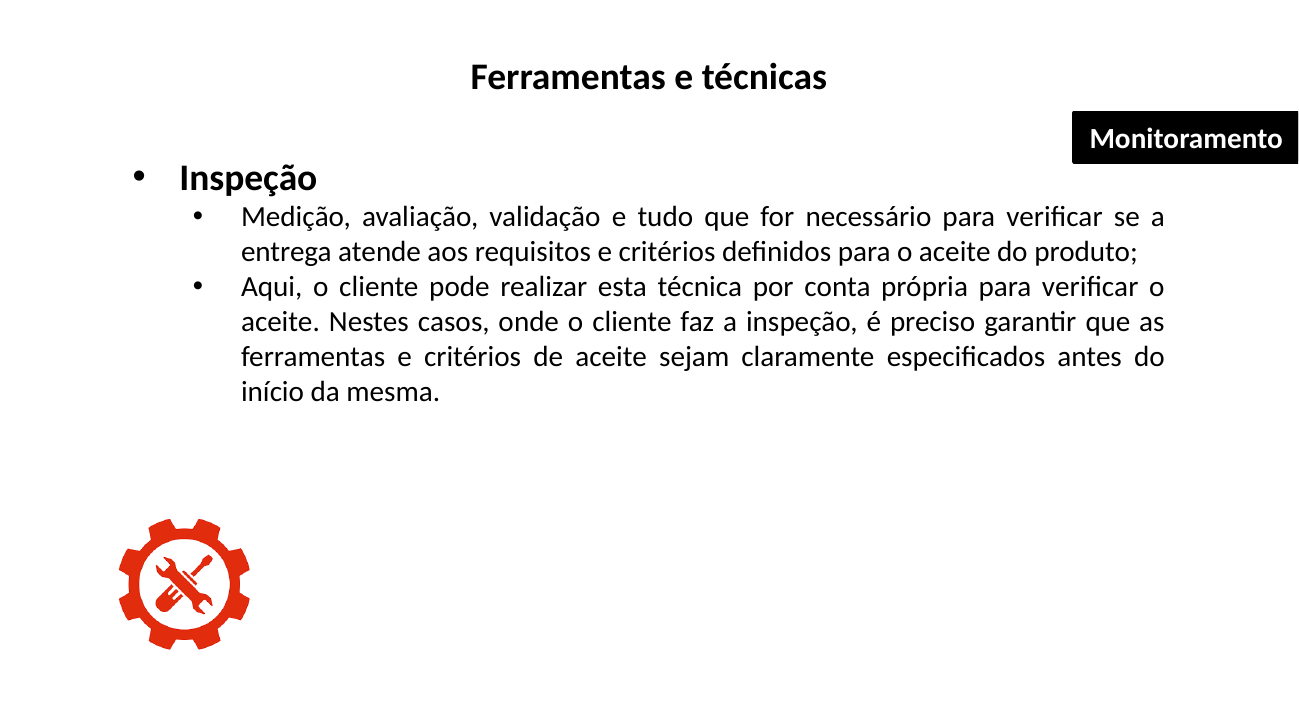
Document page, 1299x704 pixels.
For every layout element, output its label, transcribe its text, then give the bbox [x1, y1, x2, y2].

text_box Ferramentas e técnicas [0, 44, 1299, 106]
text_box Monitoramento [1074, 112, 1299, 162]
text_box Inspeção Medição, avaliação, validação e tudo que for necessário para verificar se a entrega atende aos requisitos e critérios definidos para o aceite do produto; Aqui, o cliente pode realizar esta técnica por conta própria para verificar o aceite. Nestes casos, onde o cliente faz a inspeção, é preciso garantir que as ferramentas e critérios de aceite sejam claramente especificados antes do início da mesma. [117, 145, 1181, 418]
picture [117, 517, 251, 651]
